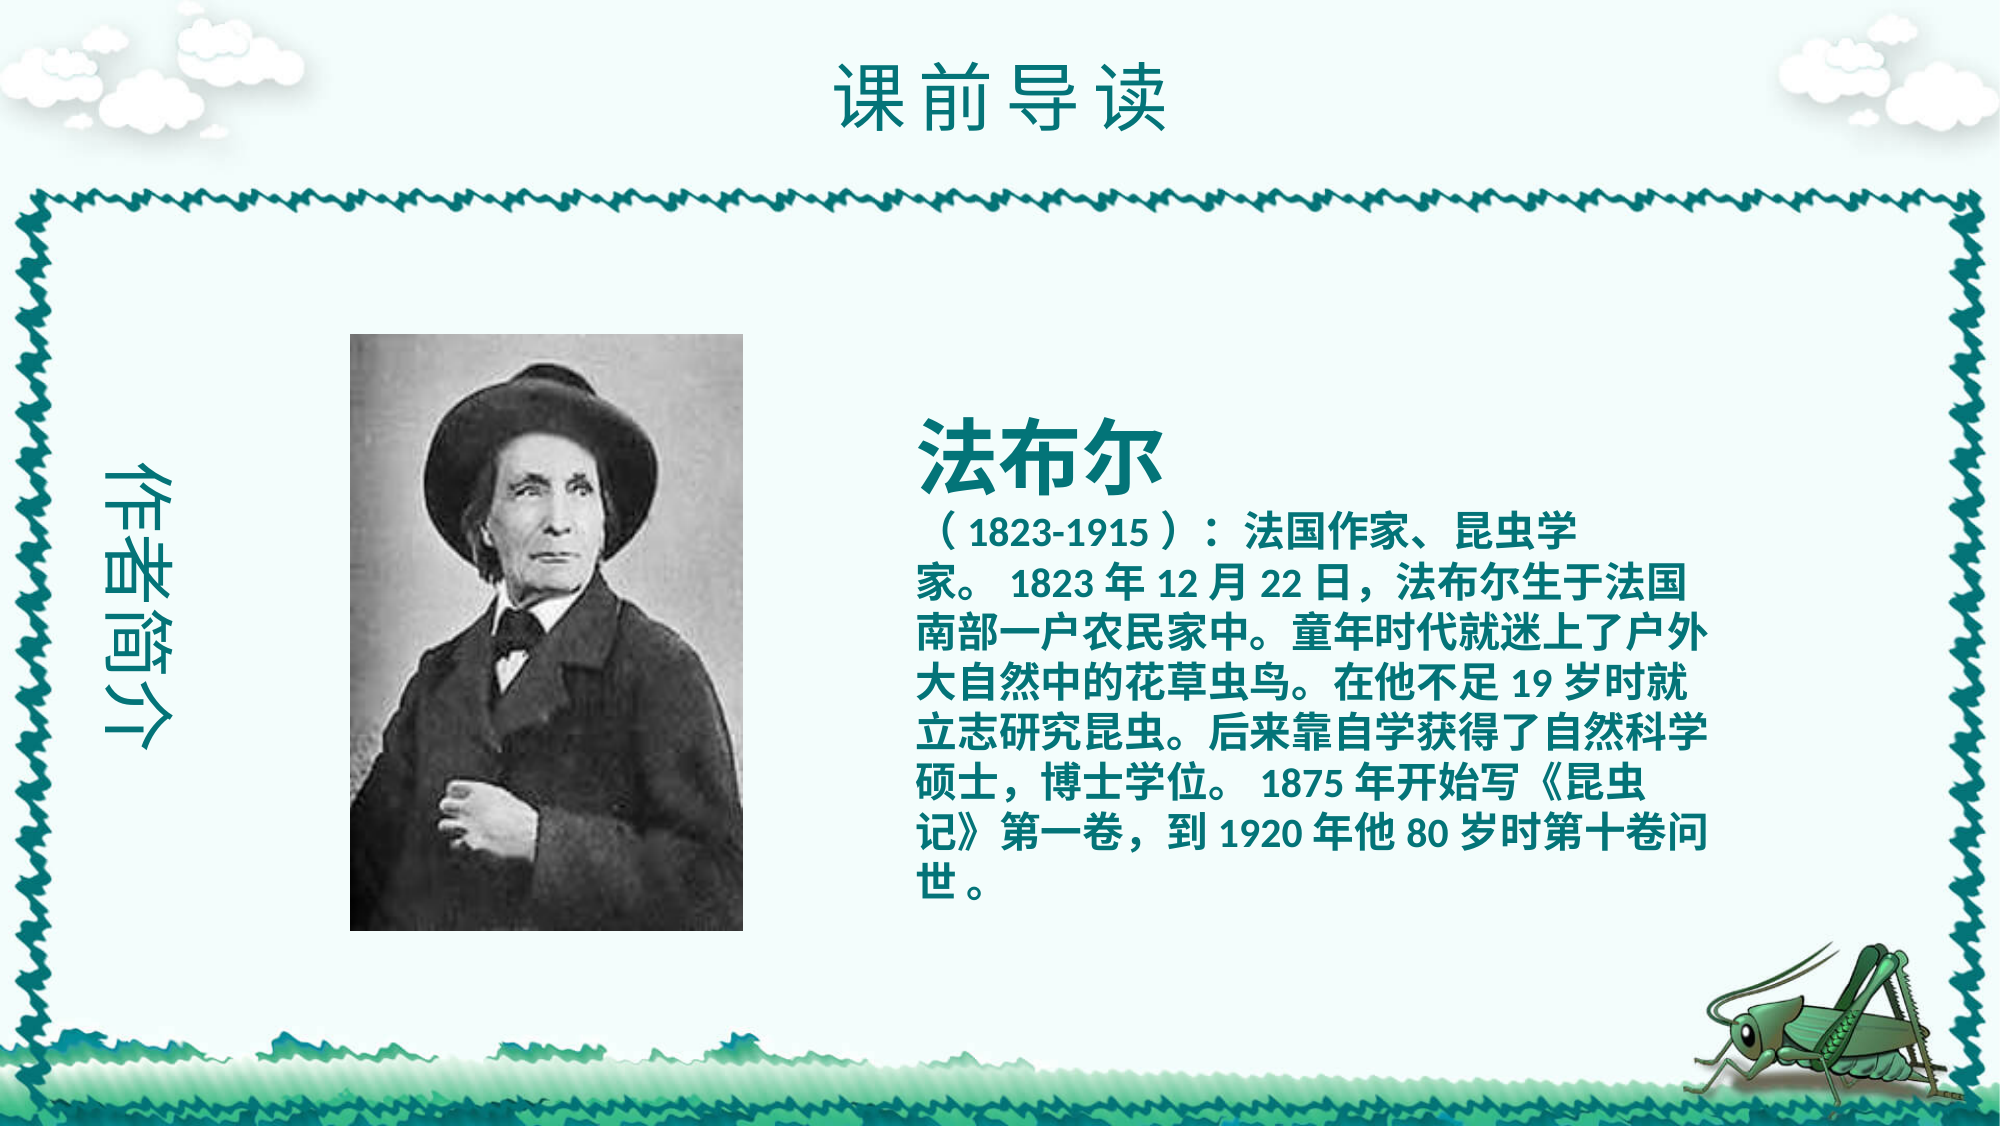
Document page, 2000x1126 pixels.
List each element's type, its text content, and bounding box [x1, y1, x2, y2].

picture [0, 0, 2000, 1126]
text_box 作者简介 [72, 445, 192, 756]
text_box 课前导读 [671, 49, 1329, 140]
text_box 法布尔 （1823-1915）：法国作家、昆虫学家。1823年12月22日，法布尔生于法国南部一户农民家中。童年时代就迷上了户外大自然中的花草虫鸟。在他不足19岁时就立志研究昆虫。后来靠自学获得了自然科学硕士，博士学位。1875年开始写《昆虫记》第一卷，到1920年他80岁时第十卷问世 。 [900, 397, 1729, 913]
